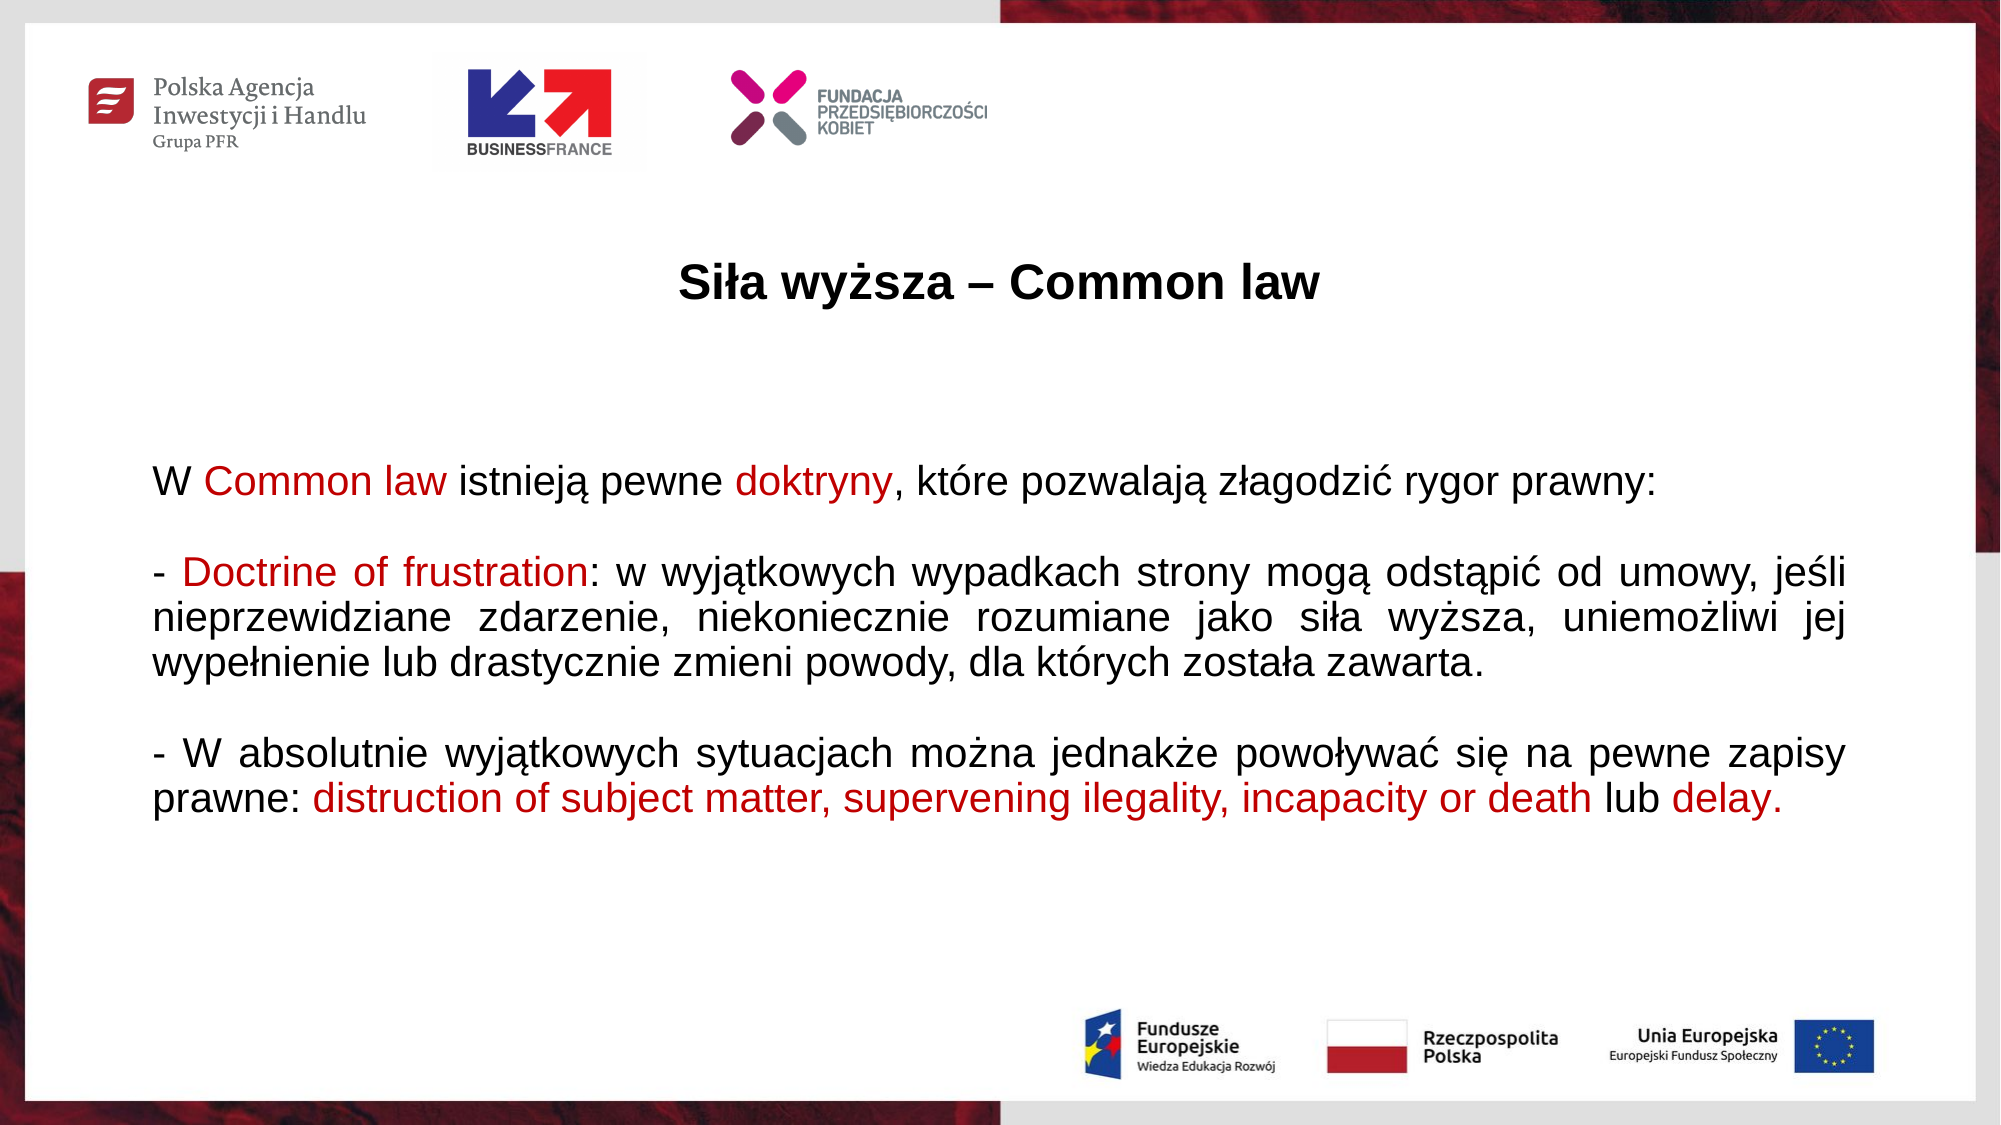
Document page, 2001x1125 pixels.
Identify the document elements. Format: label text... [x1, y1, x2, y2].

list W Common law istnieją pewne doktryny, które pozwalają złagodzić rygor prawny: - Doctrine of frustration: w wyjątkowych wypadkach strony mogą odstąpić od umowy, jeśli nieprzewidziane zdarzenie, niekoniecznie rozumiane jako siła wyższa, uniemożliwi jej wypełnienie lub drastycznie zmieni powody, dla których została zawarta. - W absolutnie wyjątkowych sytuacjach można jednakże powoływać się na pewne zapisy prawne: distruction of subject matter, supervening ilegality, incapacity or death lub delay. [137, 452, 1863, 1125]
title Siła wyższa – Common law [137, 186, 1863, 381]
picture [0, 0, 2001, 1125]
